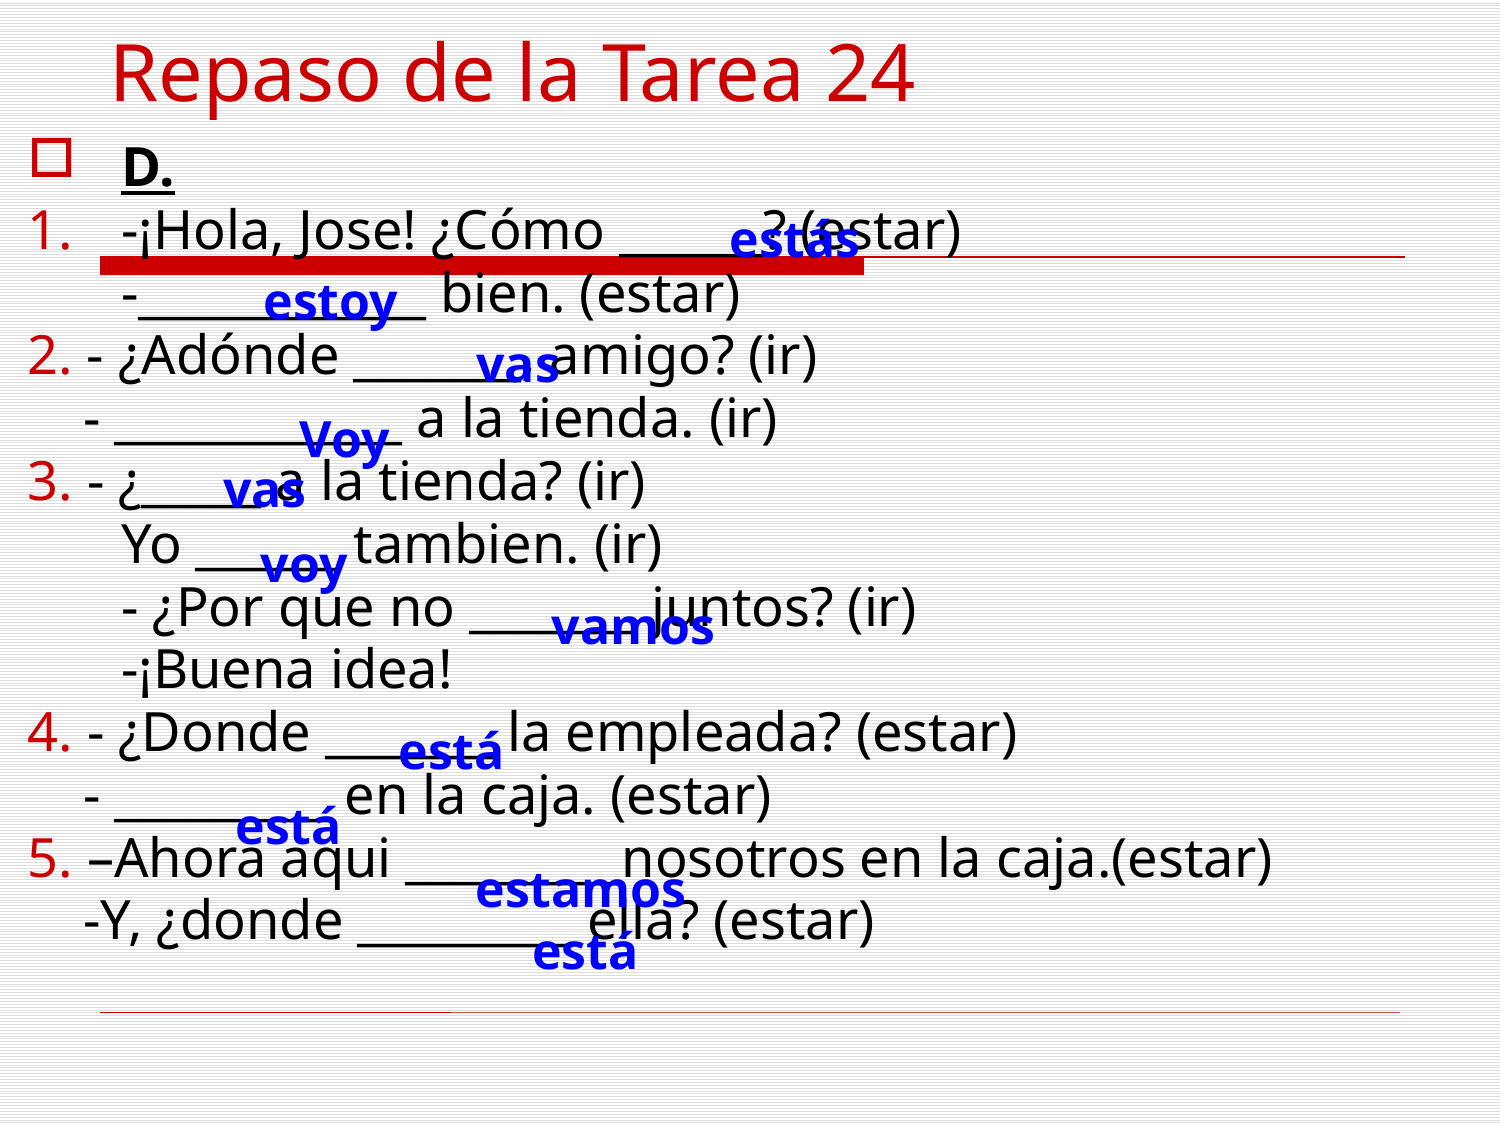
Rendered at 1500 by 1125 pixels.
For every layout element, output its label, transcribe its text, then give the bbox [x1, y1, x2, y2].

text_box voy [246, 524, 376, 600]
text_box vamos [536, 587, 744, 663]
text_box estamos [460, 849, 715, 925]
title Repaso de la Tarea 24 [94, 12, 1407, 125]
text_box está [221, 787, 371, 863]
list D. -¡Hola, Jose! ¿Cómo ______? (estar) -____________ bien. (estar) 2. - ¿Adónde _______, amigo? (ir) - ____________ a la tienda. (ir) 3. - ¿_____ a la tienda? (ir) Yo ______ tambien. (ir) - ¿Por que no _______ juntos? (ir) -¡Buena idea! 4. - ¿Donde _______ la empleada? (estar) - _________ en la caja. (estar) 5. –Ahora aqui _________nosotros en la caja.(estar) -Y, ¿donde _________ ella? (estar) [12, 137, 1500, 1125]
text_box estoy [248, 262, 427, 338]
text_box está [517, 912, 667, 988]
text_box estás [714, 199, 889, 275]
text_box está [383, 712, 533, 788]
text_box vas [461, 324, 588, 400]
text_box Voy [284, 399, 418, 475]
text_box vas [208, 449, 335, 525]
